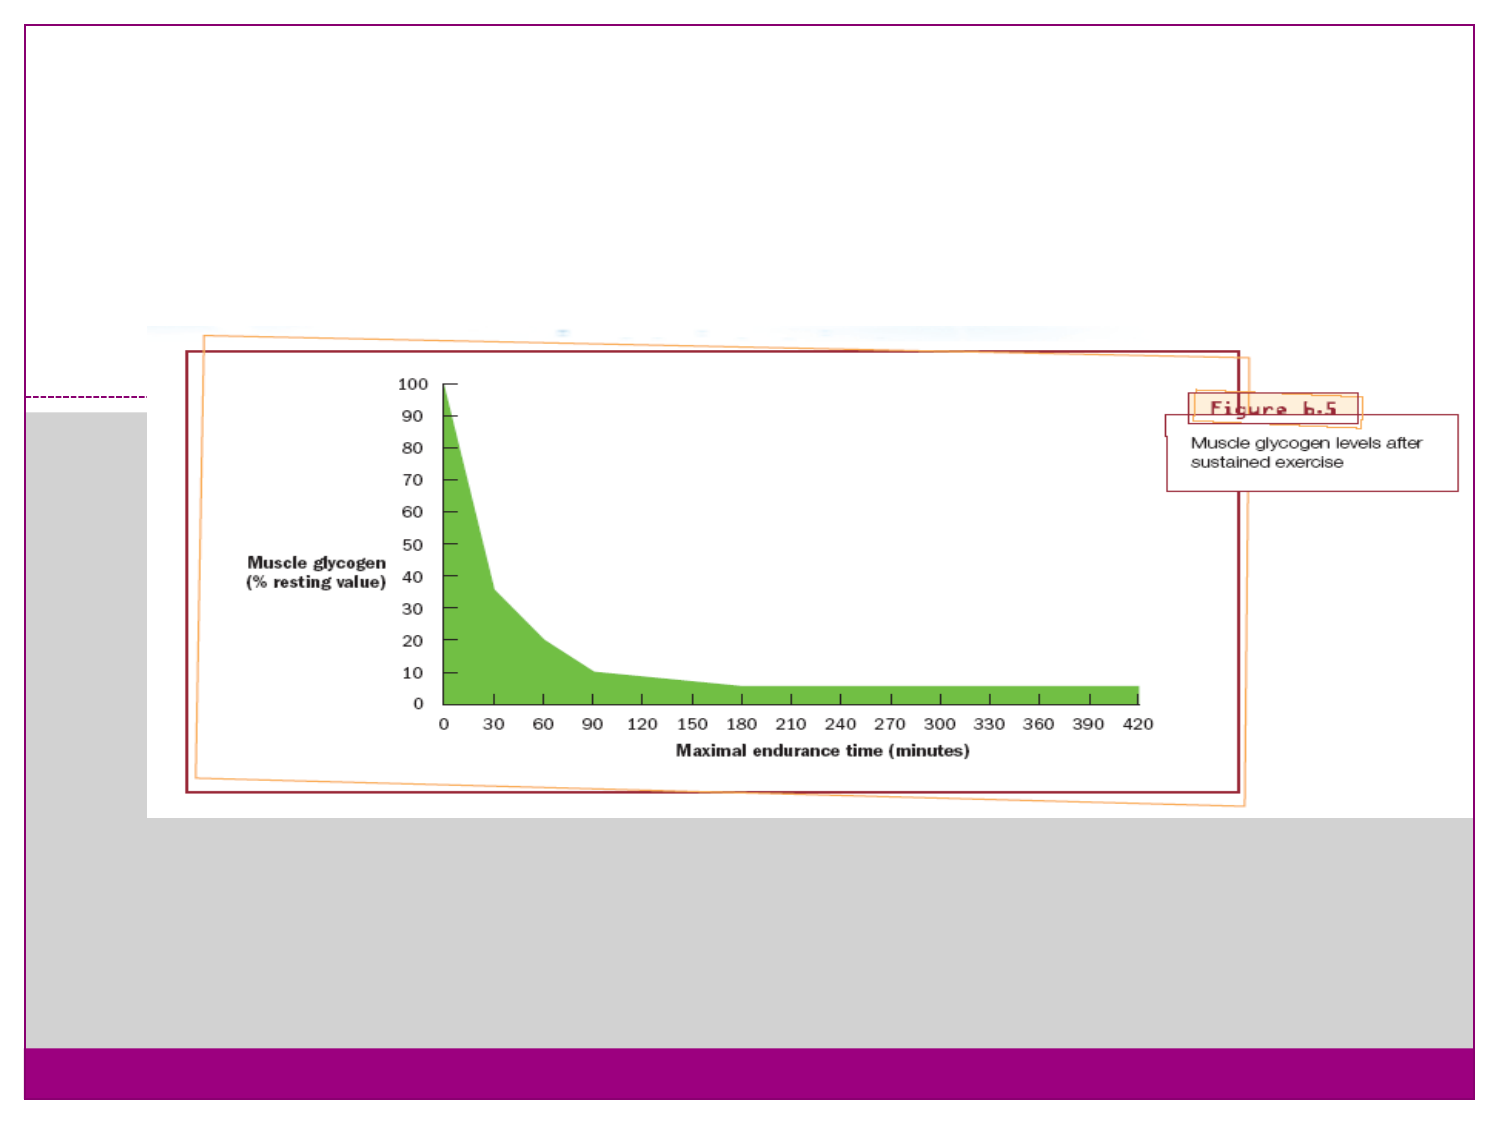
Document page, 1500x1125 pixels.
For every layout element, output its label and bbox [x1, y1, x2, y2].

picture [147, 325, 1473, 819]
